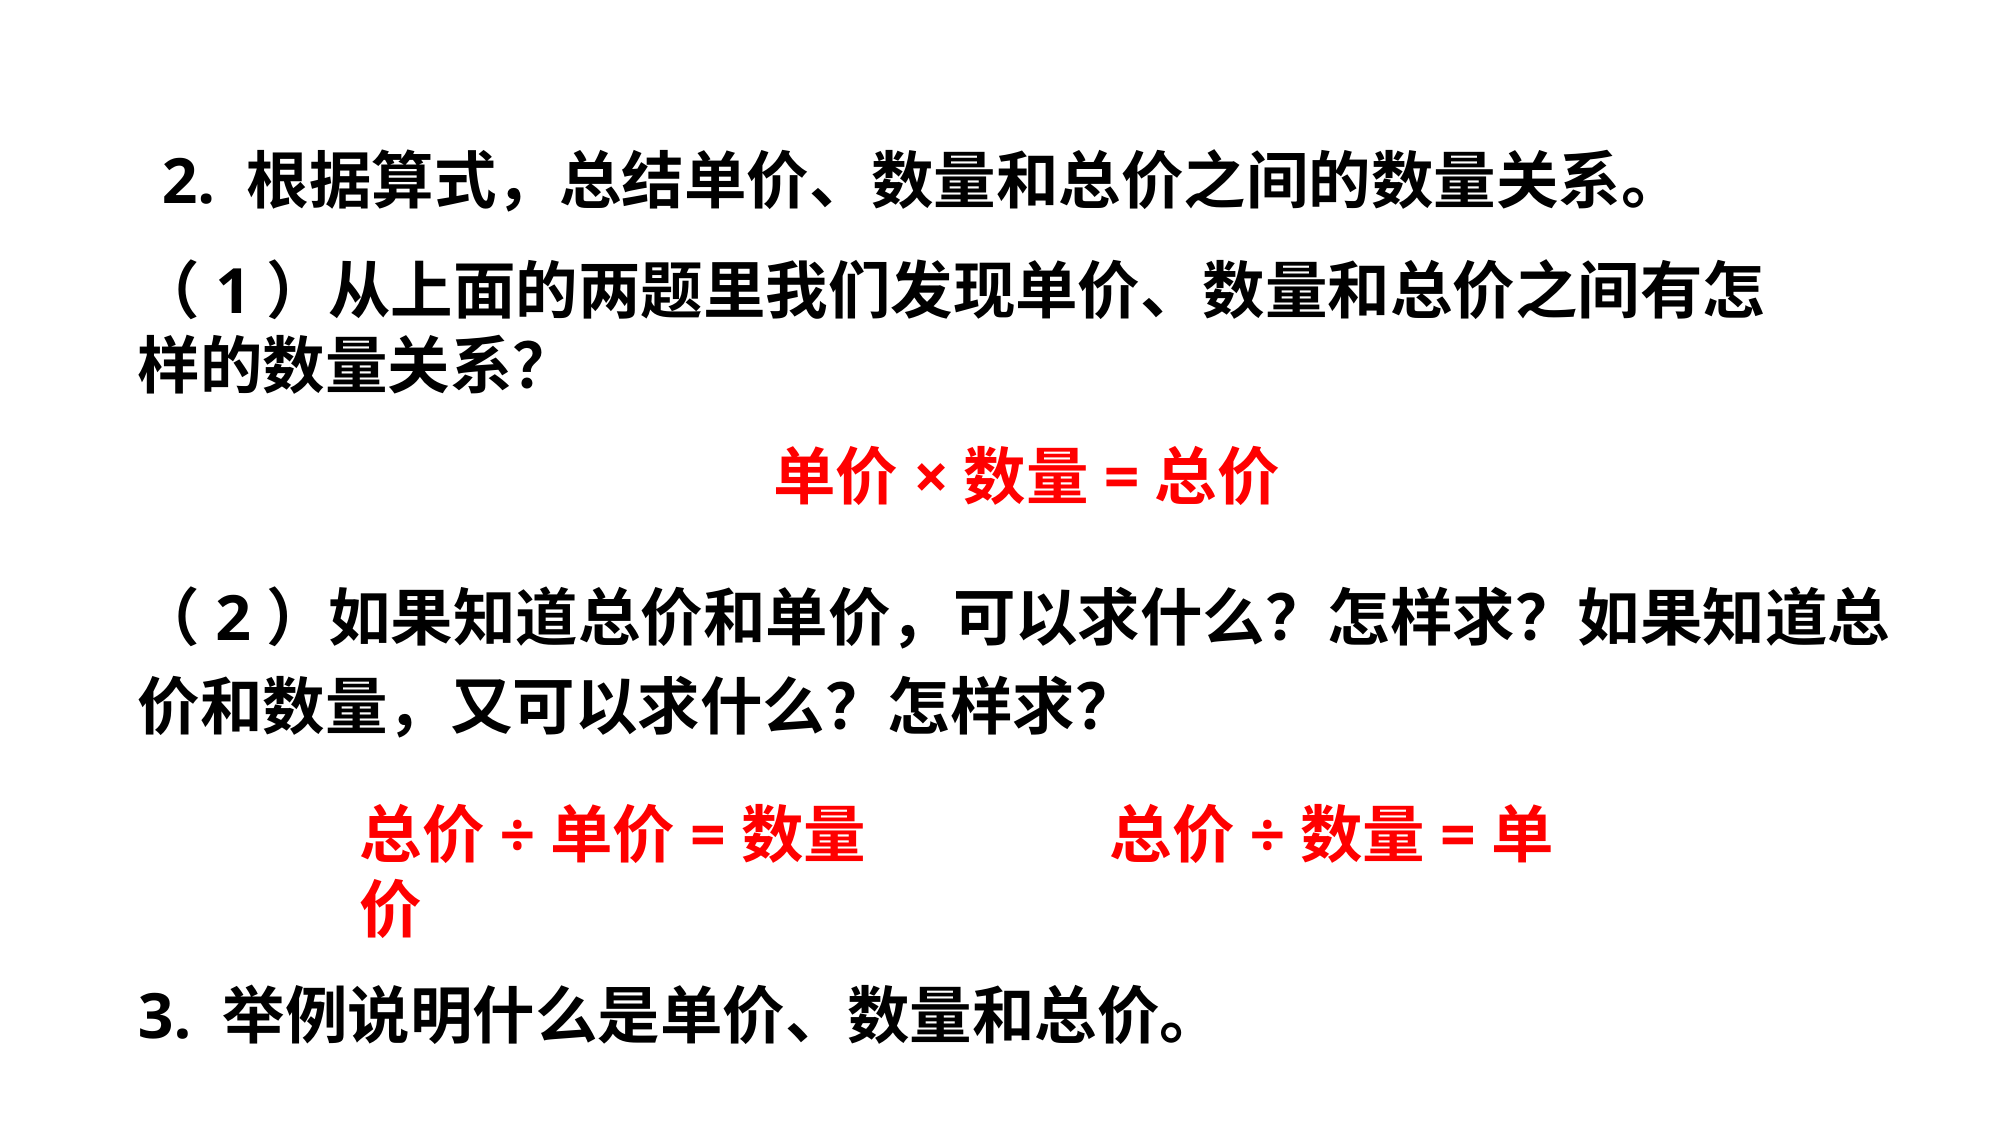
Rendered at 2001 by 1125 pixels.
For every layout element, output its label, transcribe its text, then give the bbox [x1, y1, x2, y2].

text_box 2. 根据算式，总结单价、数量和总价之间的数量关系。 [147, 95, 1720, 223]
text_box （1）从上面的两题里我们发现单价、数量和总价之间有怎样的数量关系？ [123, 243, 1828, 409]
text_box 3. 举例说明什么是单价、数量和总价。 [123, 931, 1696, 1059]
text_box （2）如果知道总价和单价，可以求什么？怎样求？如果知道总价和数量，又可以求什么？怎样求？ [123, 555, 1934, 750]
text_box 单价×数量=总价 [758, 429, 1299, 519]
text_box 总价÷单价=数量 总价÷数量=单价 [344, 787, 1606, 931]
